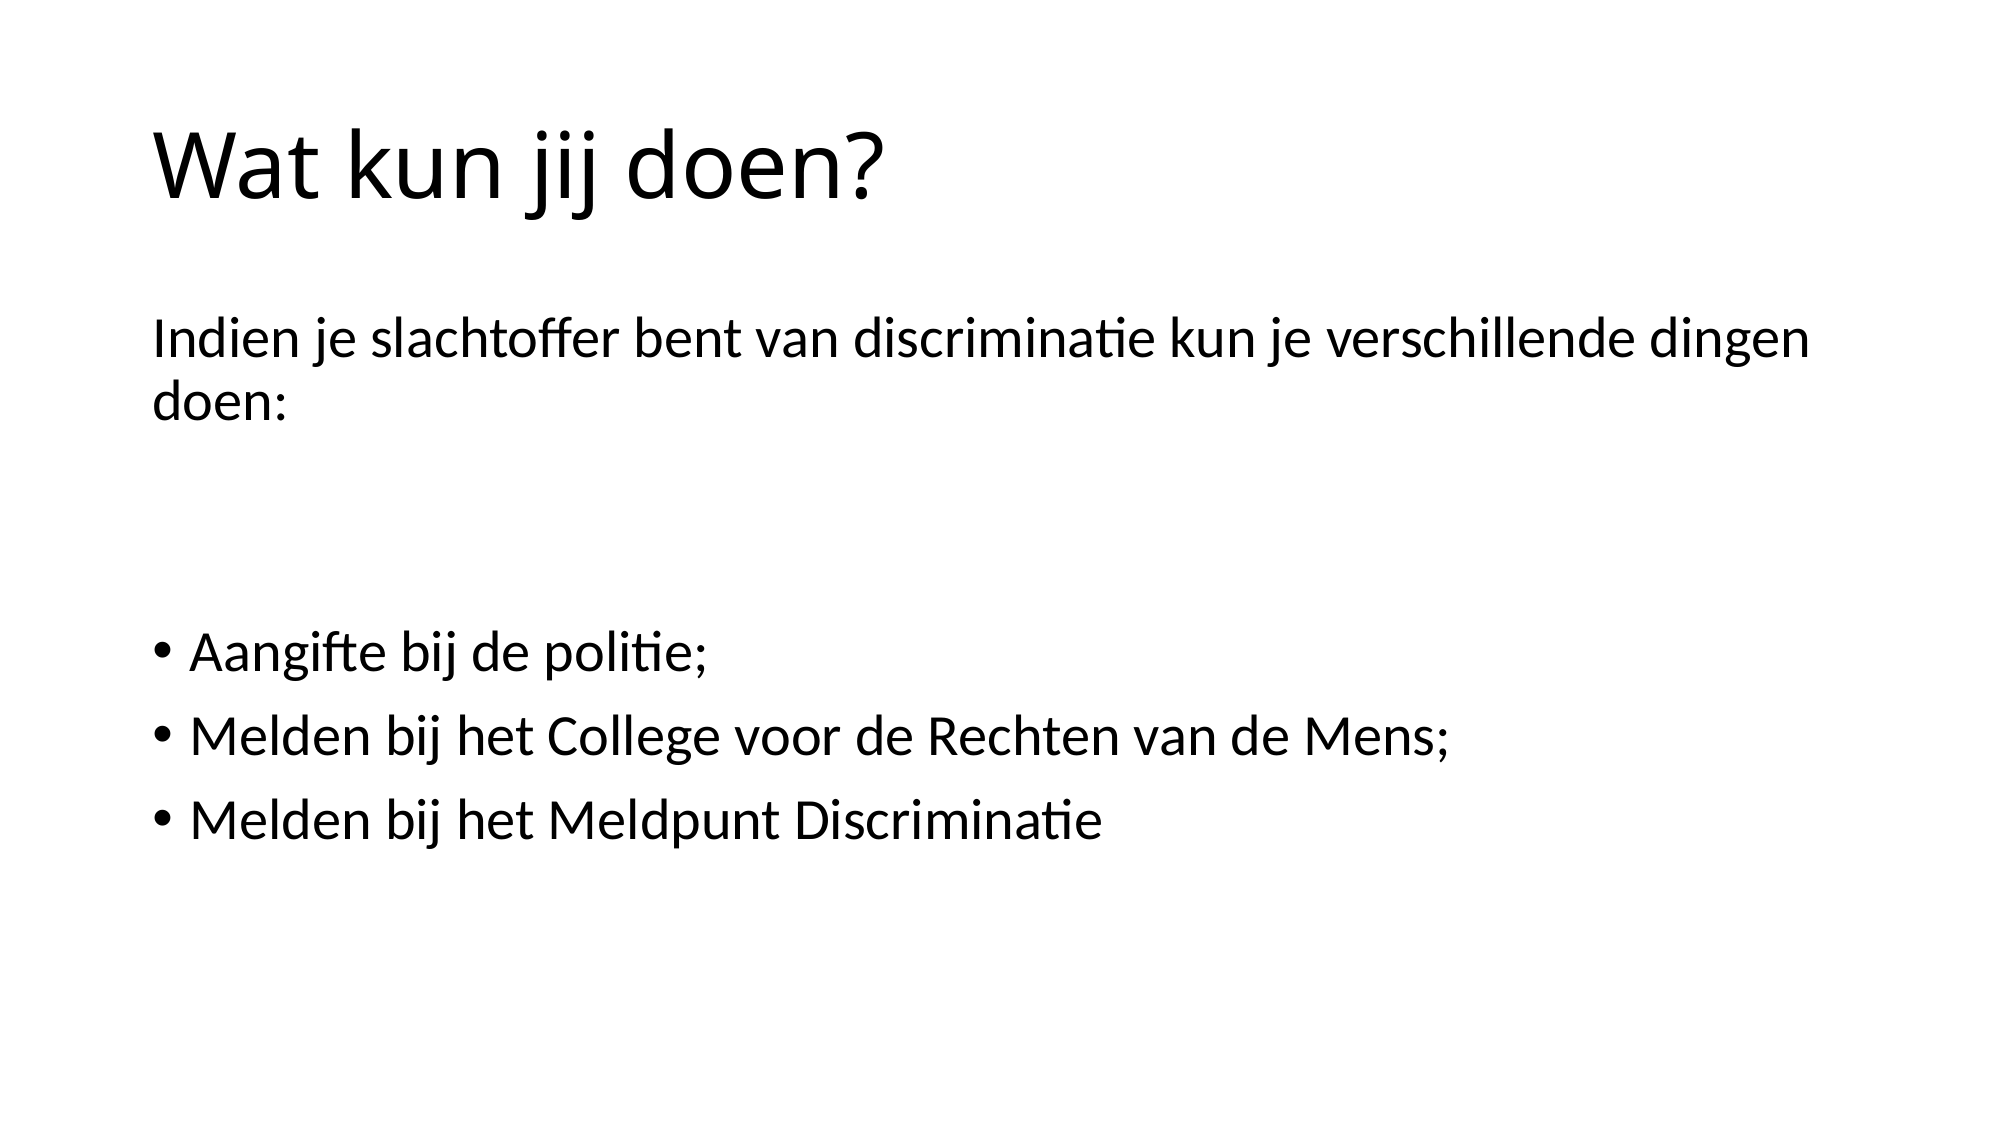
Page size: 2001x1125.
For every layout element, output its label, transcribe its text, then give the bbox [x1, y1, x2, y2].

title Wat kun jij doen? [137, 59, 1863, 278]
list Indien je slachtoffer bent van discriminatie kun je verschillende dingen doen: Aangifte bij de politie; Melden bij het College voor de Rechten van de Mens; Melden bij het Meldpunt Discriminatie [137, 299, 1863, 1014]
